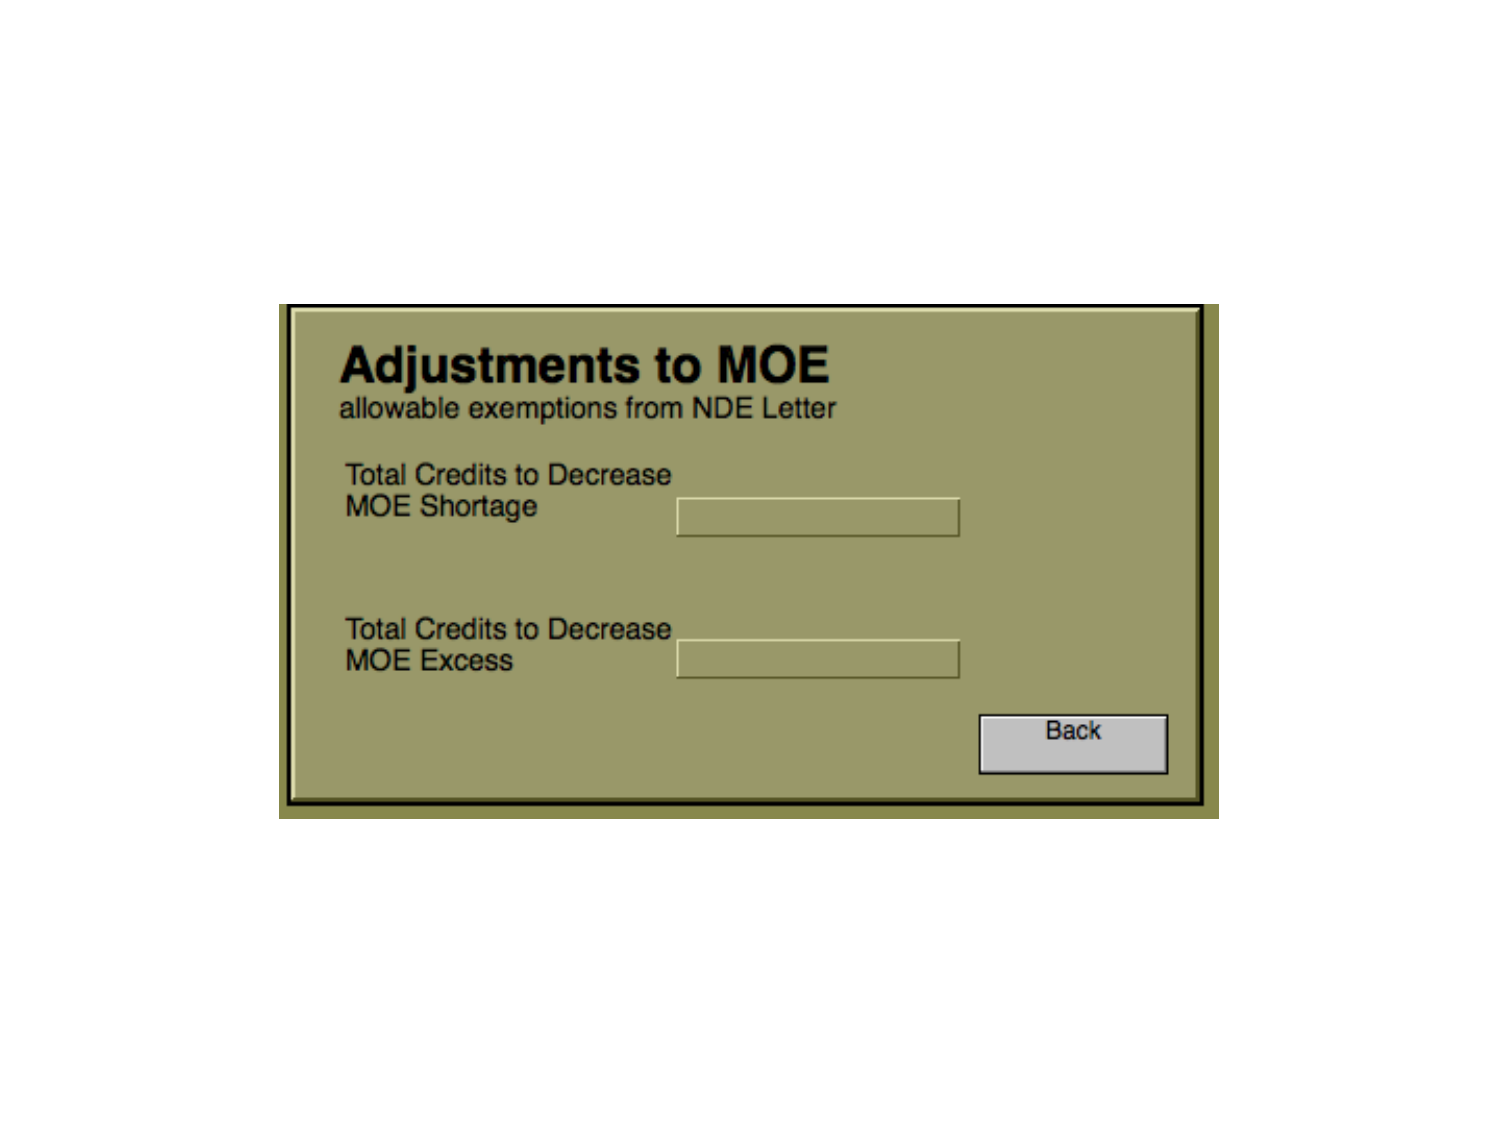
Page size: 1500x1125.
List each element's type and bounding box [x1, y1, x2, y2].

picture [278, 303, 1219, 819]
